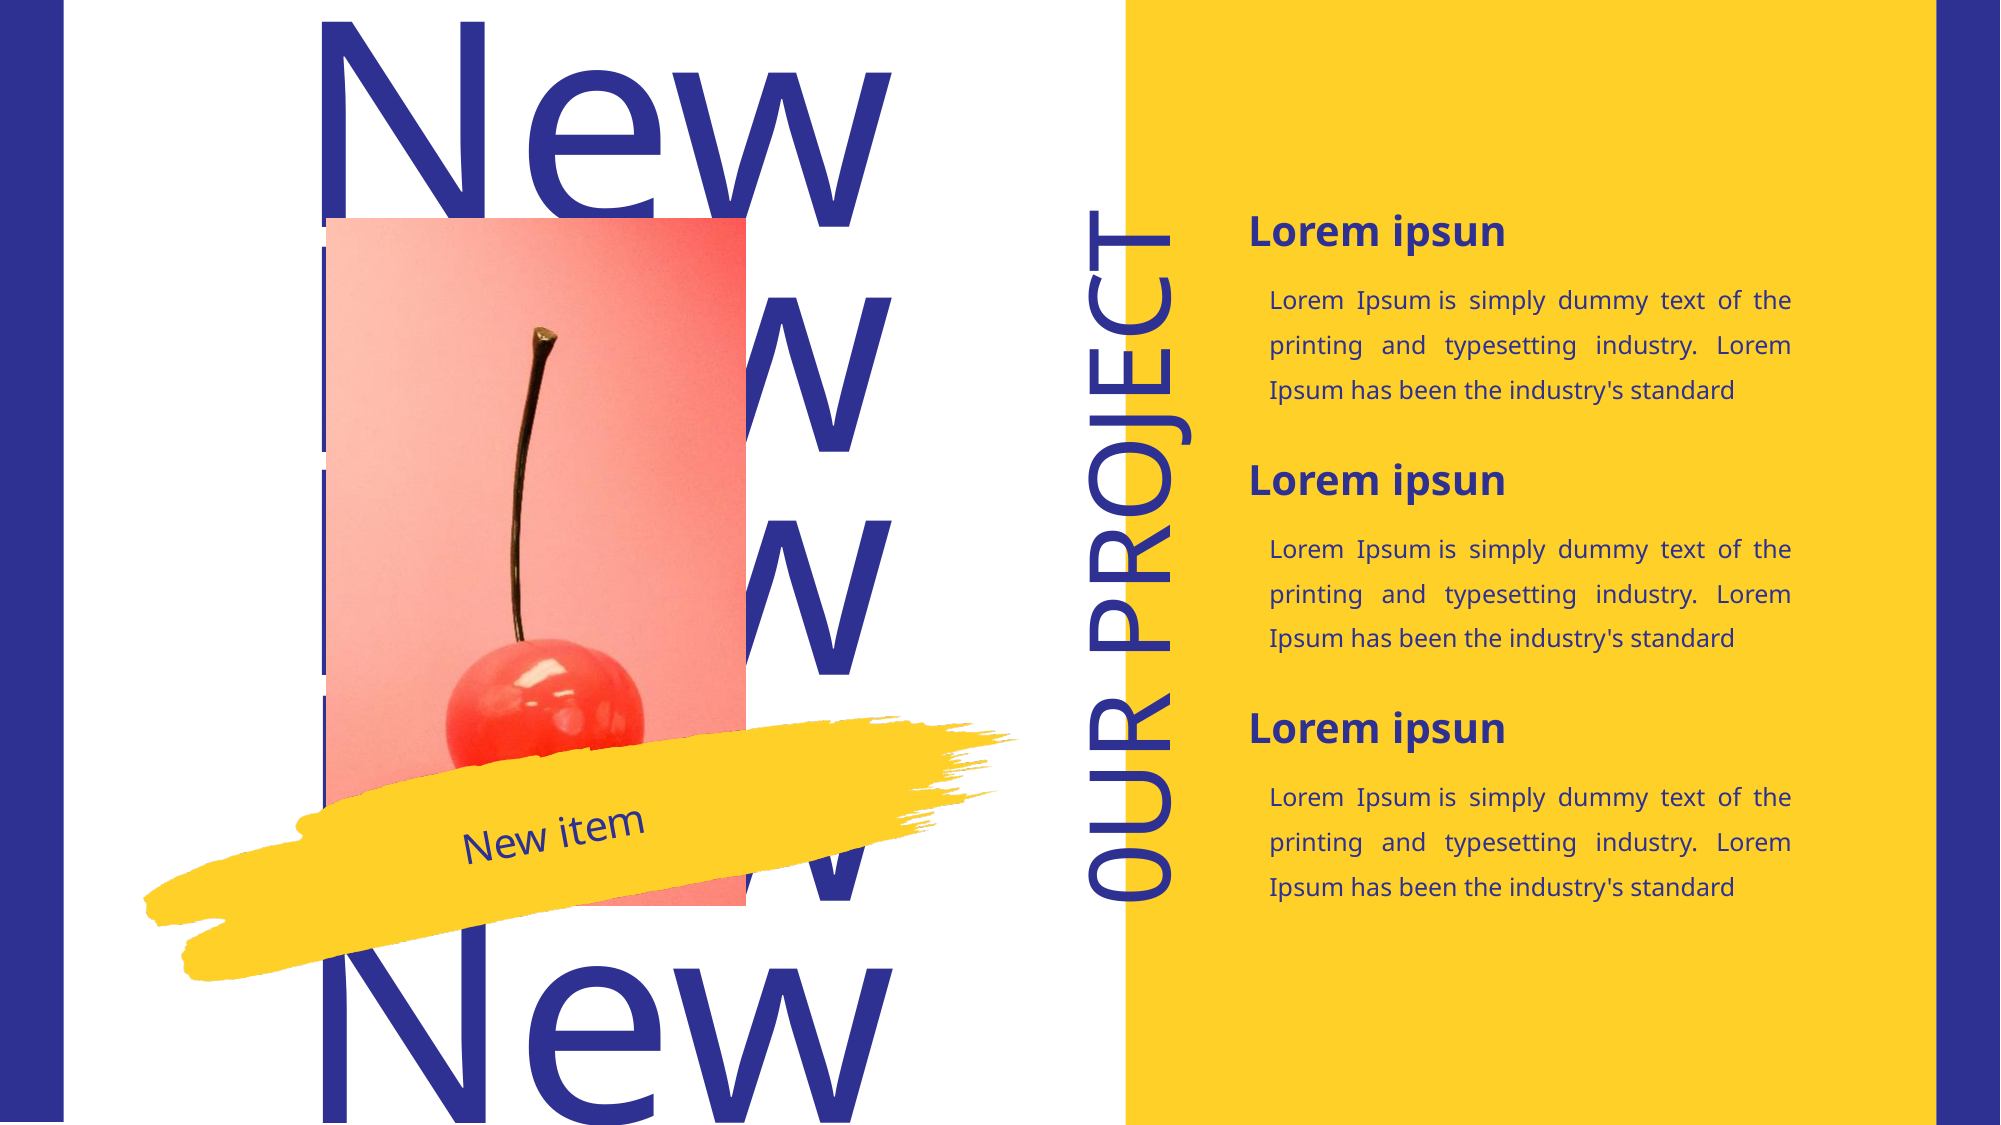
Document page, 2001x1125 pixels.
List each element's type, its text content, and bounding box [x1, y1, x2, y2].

text_box Lorem Ipsum is simply dummy text of the printing and typesetting industry. Lorem Ipsum has been the industry's standard [1254, 759, 1808, 909]
text_box 0UR PROJECT [1075, 194, 1200, 923]
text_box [116, 0, 1075, 1125]
text_box [1125, 0, 1935, 1125]
text_box Lorem ipsun [1233, 446, 1522, 512]
text_box [1935, 0, 2000, 1125]
picture [138, 218, 1029, 919]
text_box Lorem ipsun [1233, 197, 1522, 263]
text_box Lorem Ipsum is simply dummy text of the printing and typesetting industry. Lorem Ipsum has been the industry's standard [1254, 262, 1808, 412]
text_box Lorem Ipsum is simply dummy text of the printing and typesetting industry. Lorem Ipsum has been the industry's standard [1254, 510, 1808, 661]
text_box Lorem ipsun [1233, 694, 1522, 760]
text_box [0, 0, 65, 1123]
